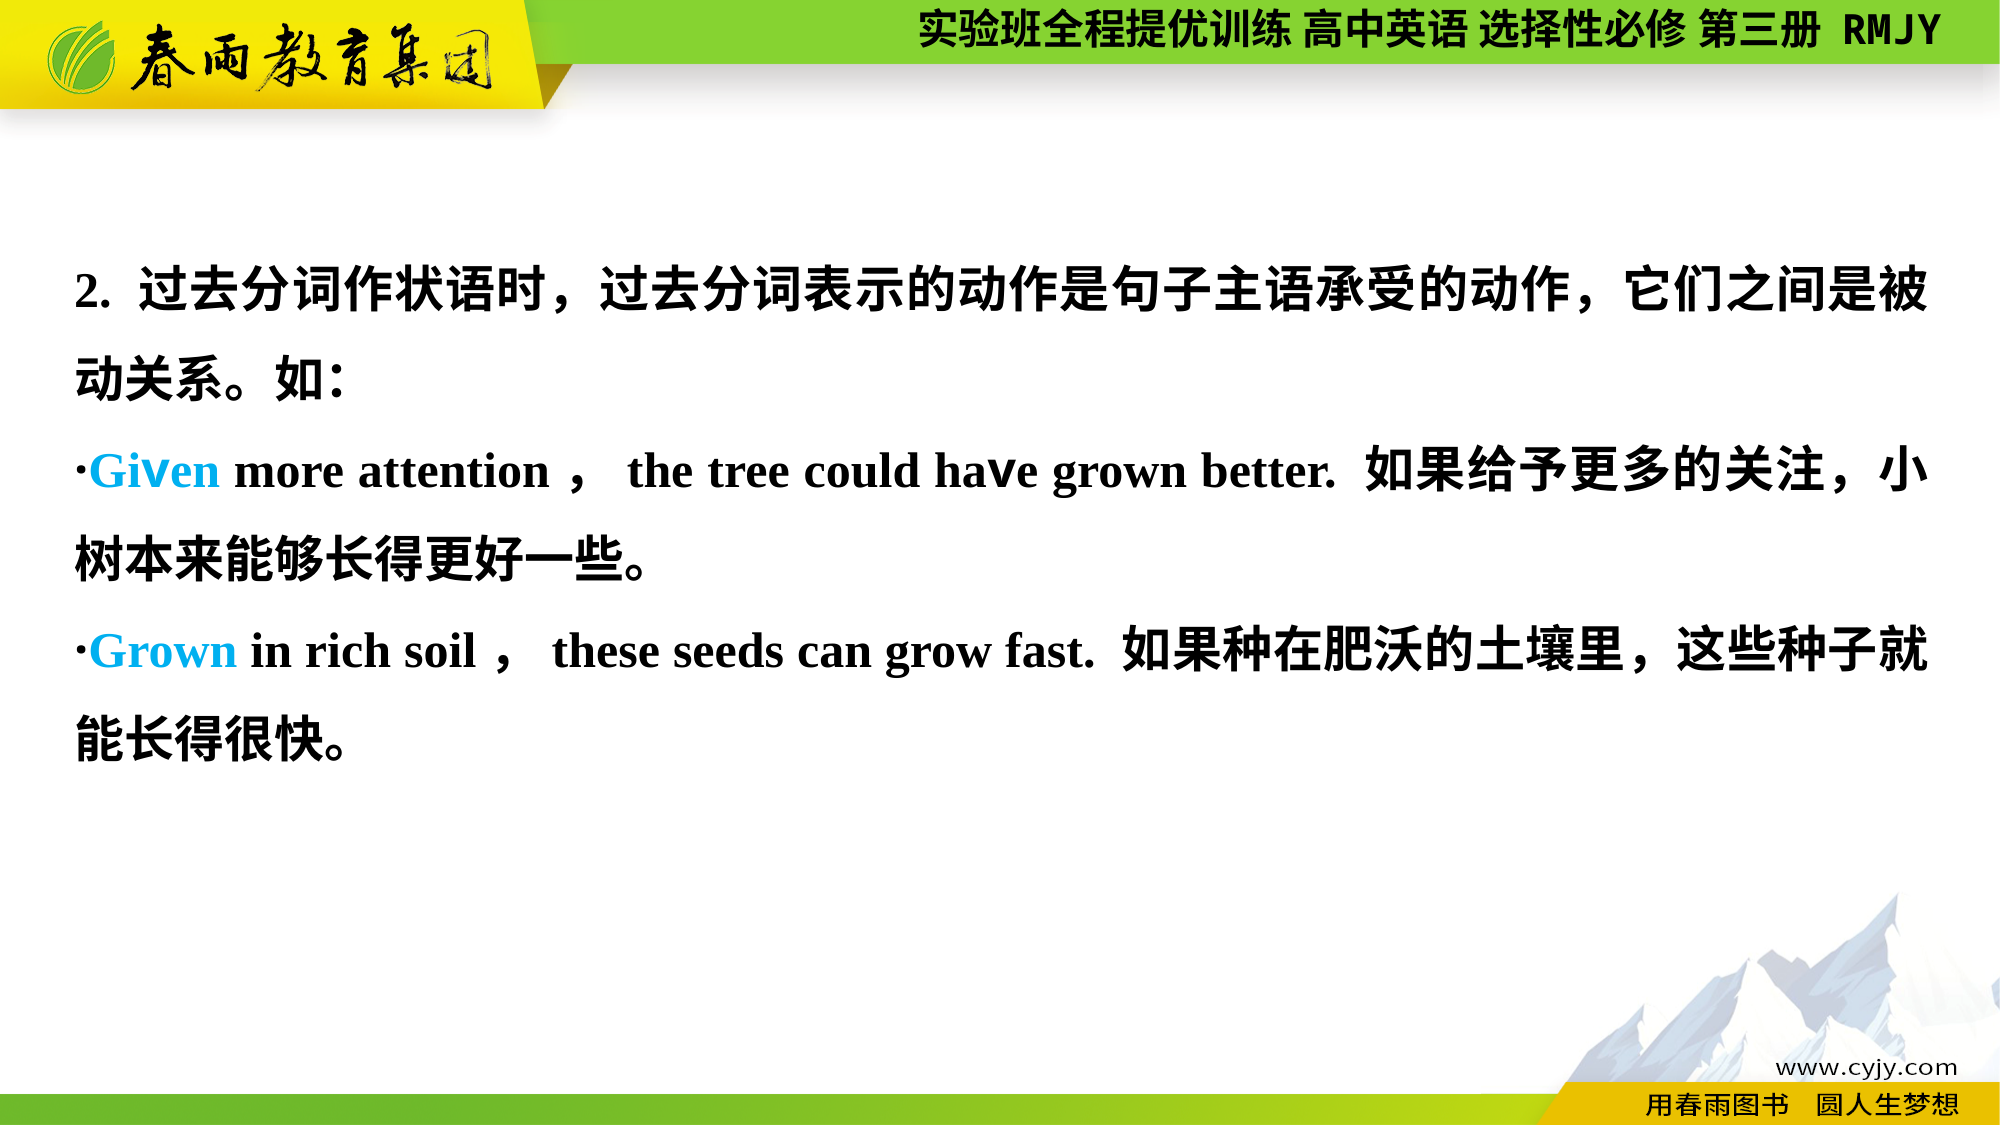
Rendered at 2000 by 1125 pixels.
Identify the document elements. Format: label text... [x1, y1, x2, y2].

list 2. 过去分词作状语时，过去分词表示的动作是句子主语承受的动作，它们之间是被动关系。如： ·Given more attention，the tree could have grown better. 如果给予更多的关注，小树本来能够长得更好一些。 ·Grown in rich soil，these seeds can grow fast. 如果种在肥沃的土壤里，这些种子就能长得很快。 [59, 219, 1944, 781]
picture [0, 0, 2000, 1125]
